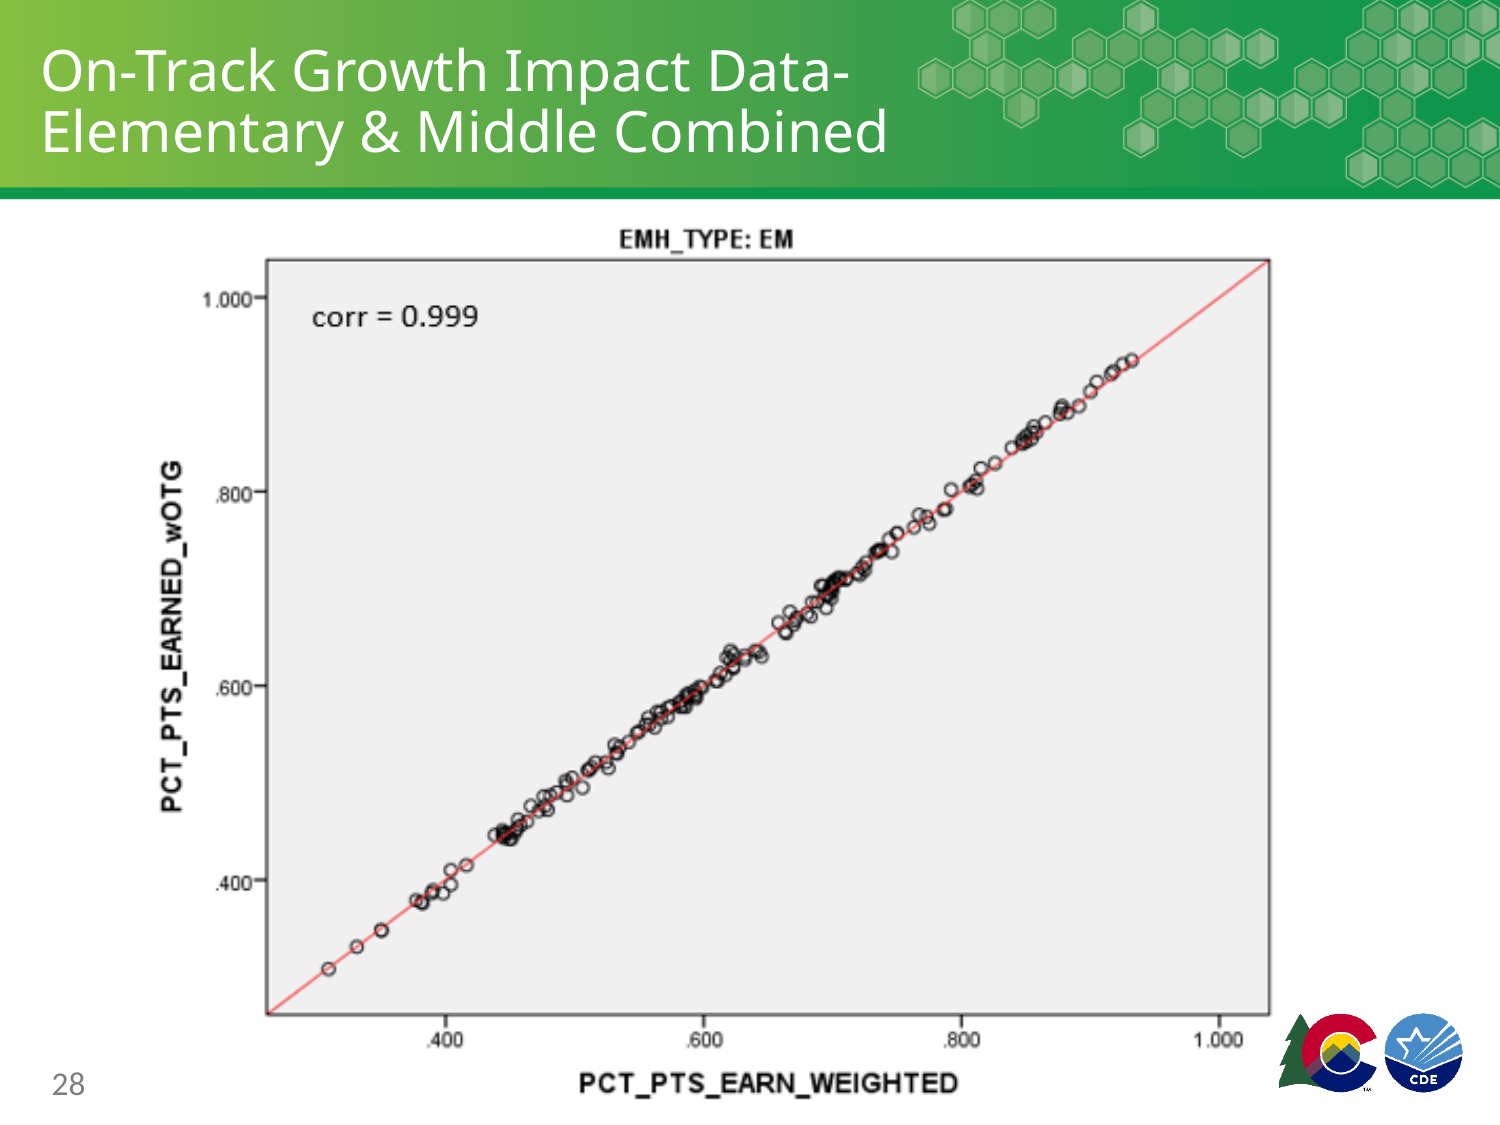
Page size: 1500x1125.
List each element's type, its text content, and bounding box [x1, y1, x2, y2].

title On-Track Growth Impact Data- Elementary & Middle Combined [40, 41, 1038, 166]
picture [0, 0, 1500, 200]
picture [137, 203, 1463, 1113]
slide_number 28 [36, 1054, 133, 1115]
